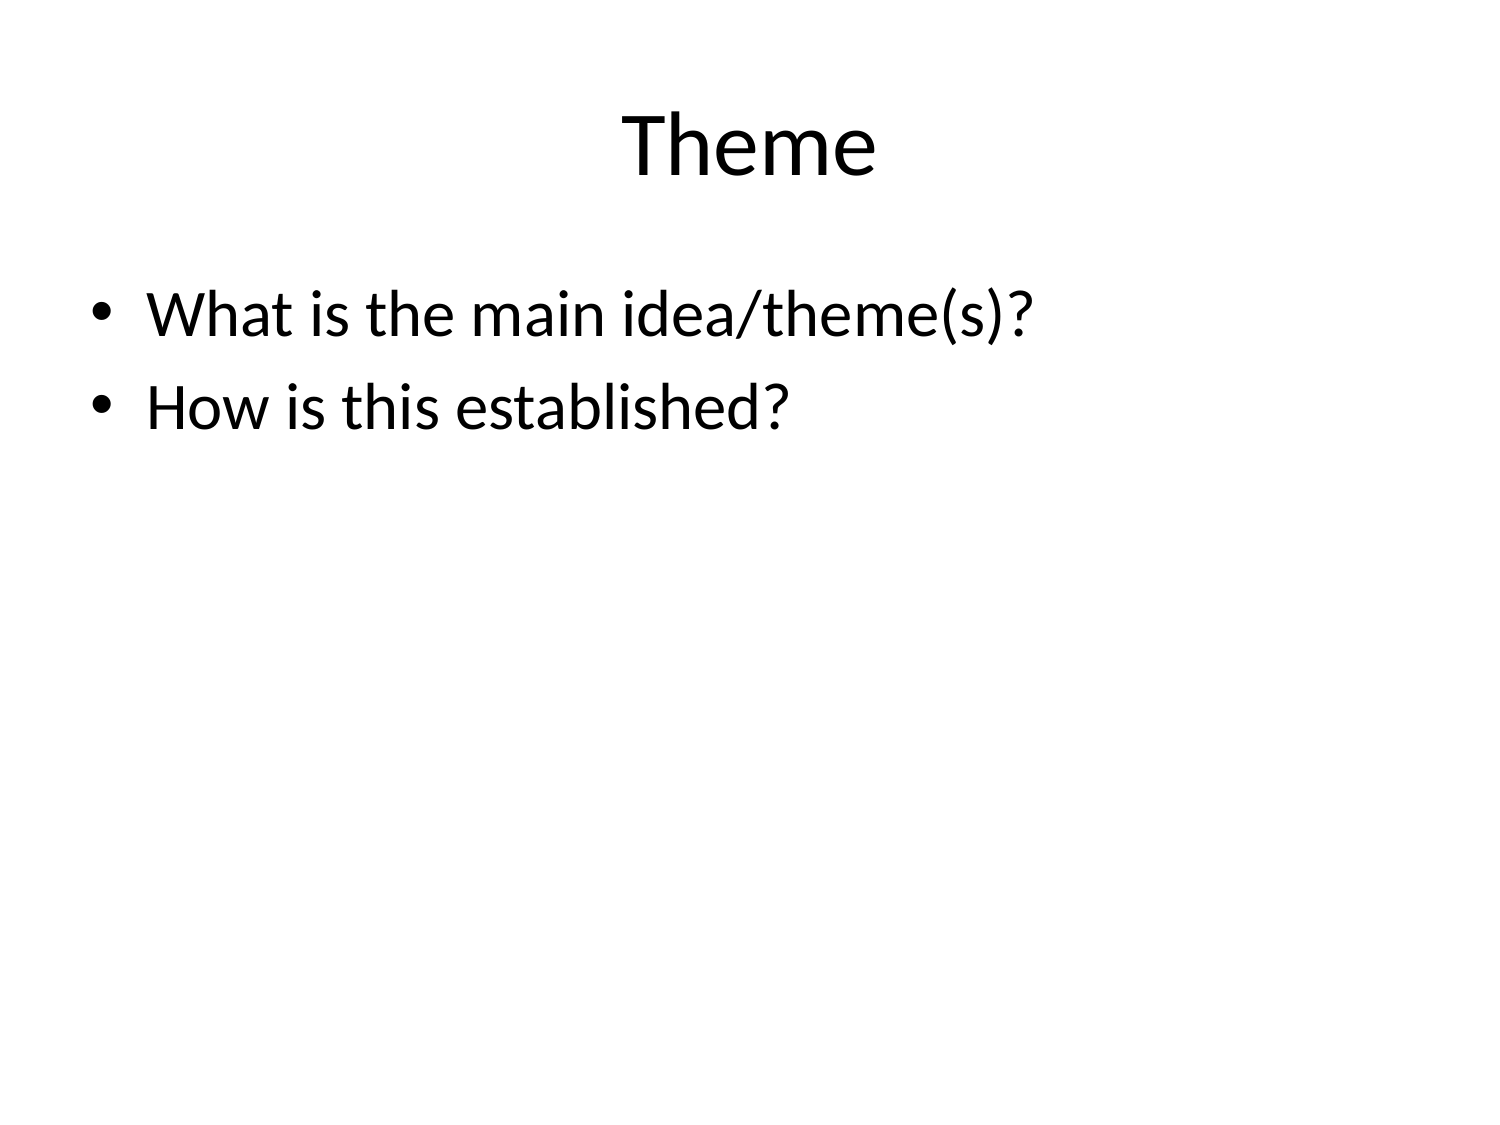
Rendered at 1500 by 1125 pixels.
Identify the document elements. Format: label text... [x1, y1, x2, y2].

title Theme [75, 45, 1425, 233]
list What is the main idea/theme(s)? How is this established? [75, 262, 1425, 1005]
